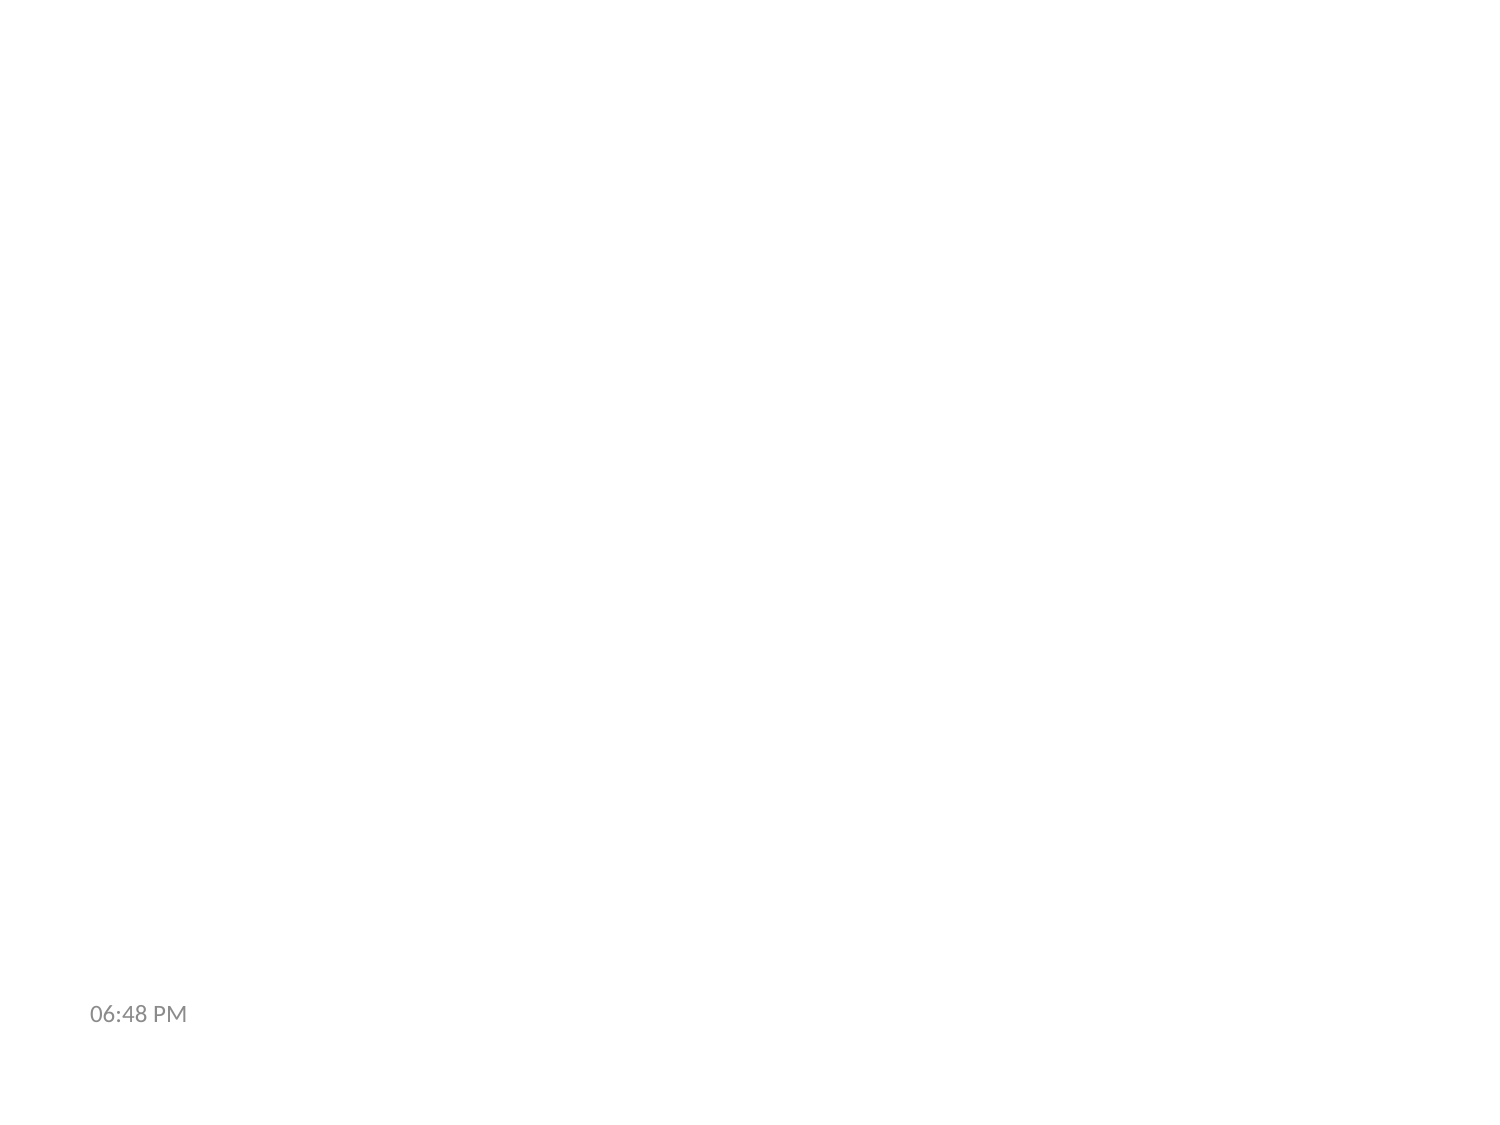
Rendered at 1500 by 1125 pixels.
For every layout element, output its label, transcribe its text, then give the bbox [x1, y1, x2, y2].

text_box 3:35 PM [75, 982, 425, 1043]
